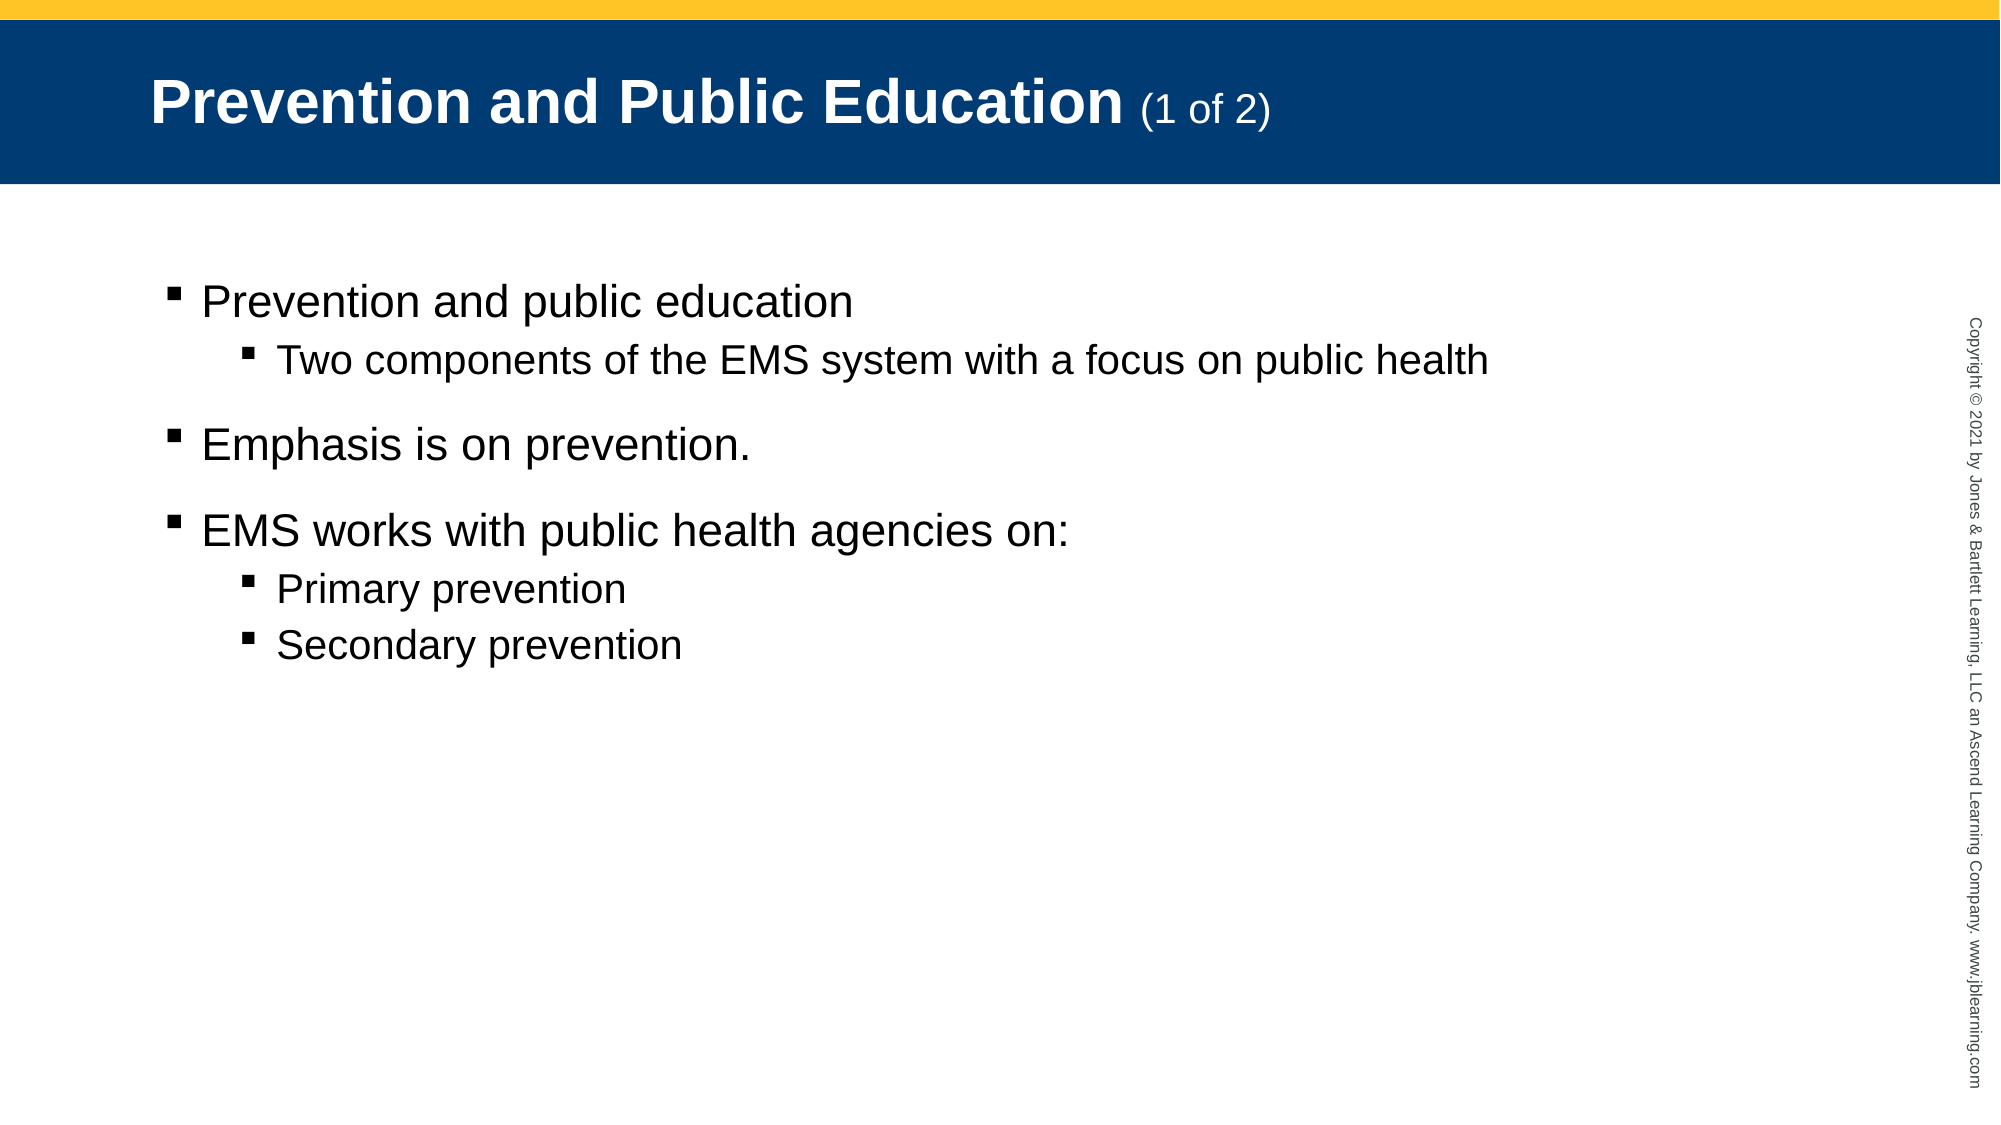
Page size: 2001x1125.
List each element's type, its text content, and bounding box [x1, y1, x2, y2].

title Prevention and Public Education (1 of 2) [0, 19, 2000, 185]
list Prevention and public education Two components of the EMS system with a focus on public health Emphasis is on prevention. EMS works with public health agencies on: Primary prevention Secondary prevention [148, 241, 1861, 896]
